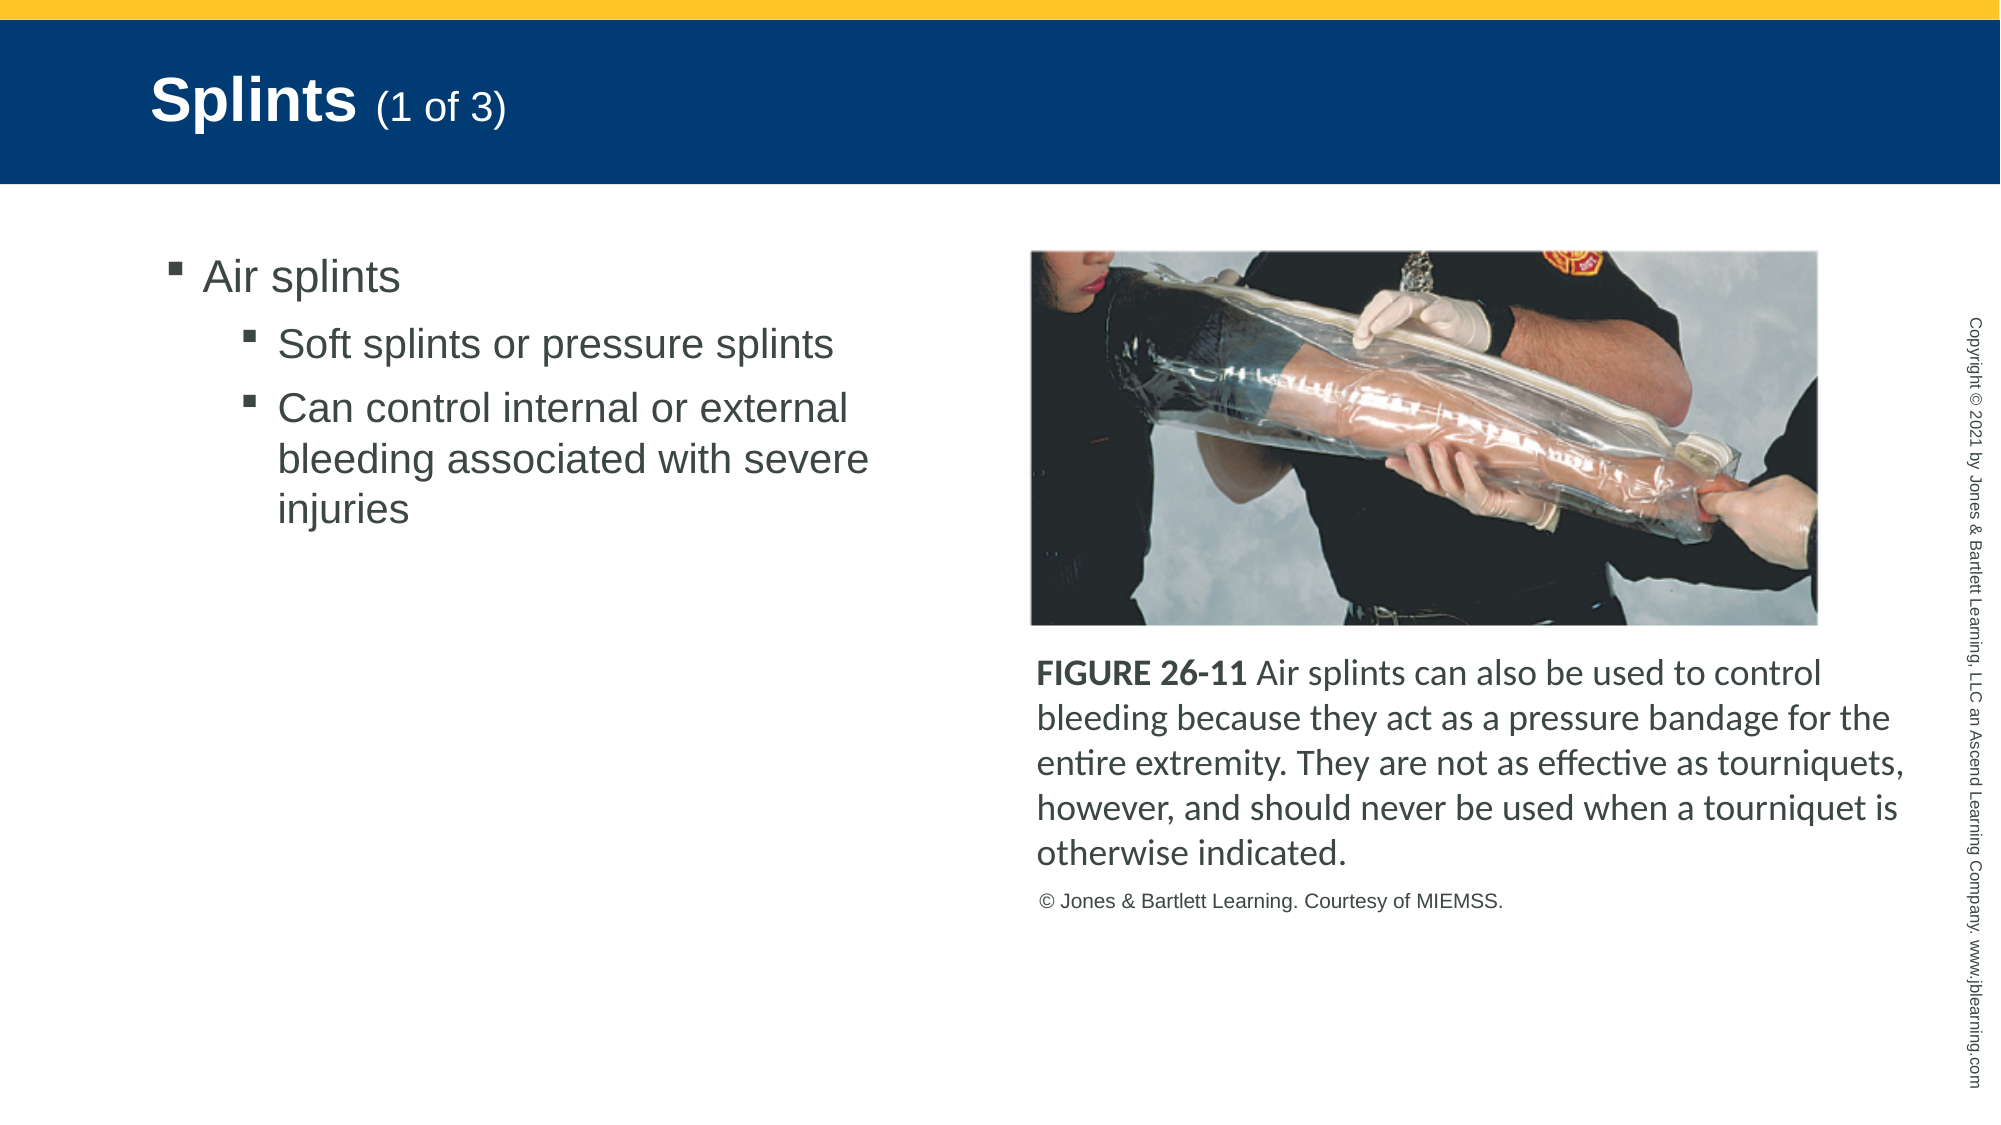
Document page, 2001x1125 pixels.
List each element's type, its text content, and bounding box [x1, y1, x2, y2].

title Splints (1 of 3) [0, 19, 2000, 185]
text_box © Jones & Bartlett Learning. Courtesy of MIEMSS. [1024, 879, 1519, 920]
text_box FIGURE 26-11 Air splints can also be used to control bleeding because they act as a pressure bandage for the entire extremity. They are not as effective as tourniquets, however, and should never be used when a tourniquet is otherwise indicated. [1021, 640, 1929, 881]
picture [1021, 241, 1828, 634]
list Air splints Soft splints or pressure splints Can control internal or external bleeding associated with severe injuries [150, 239, 947, 1016]
